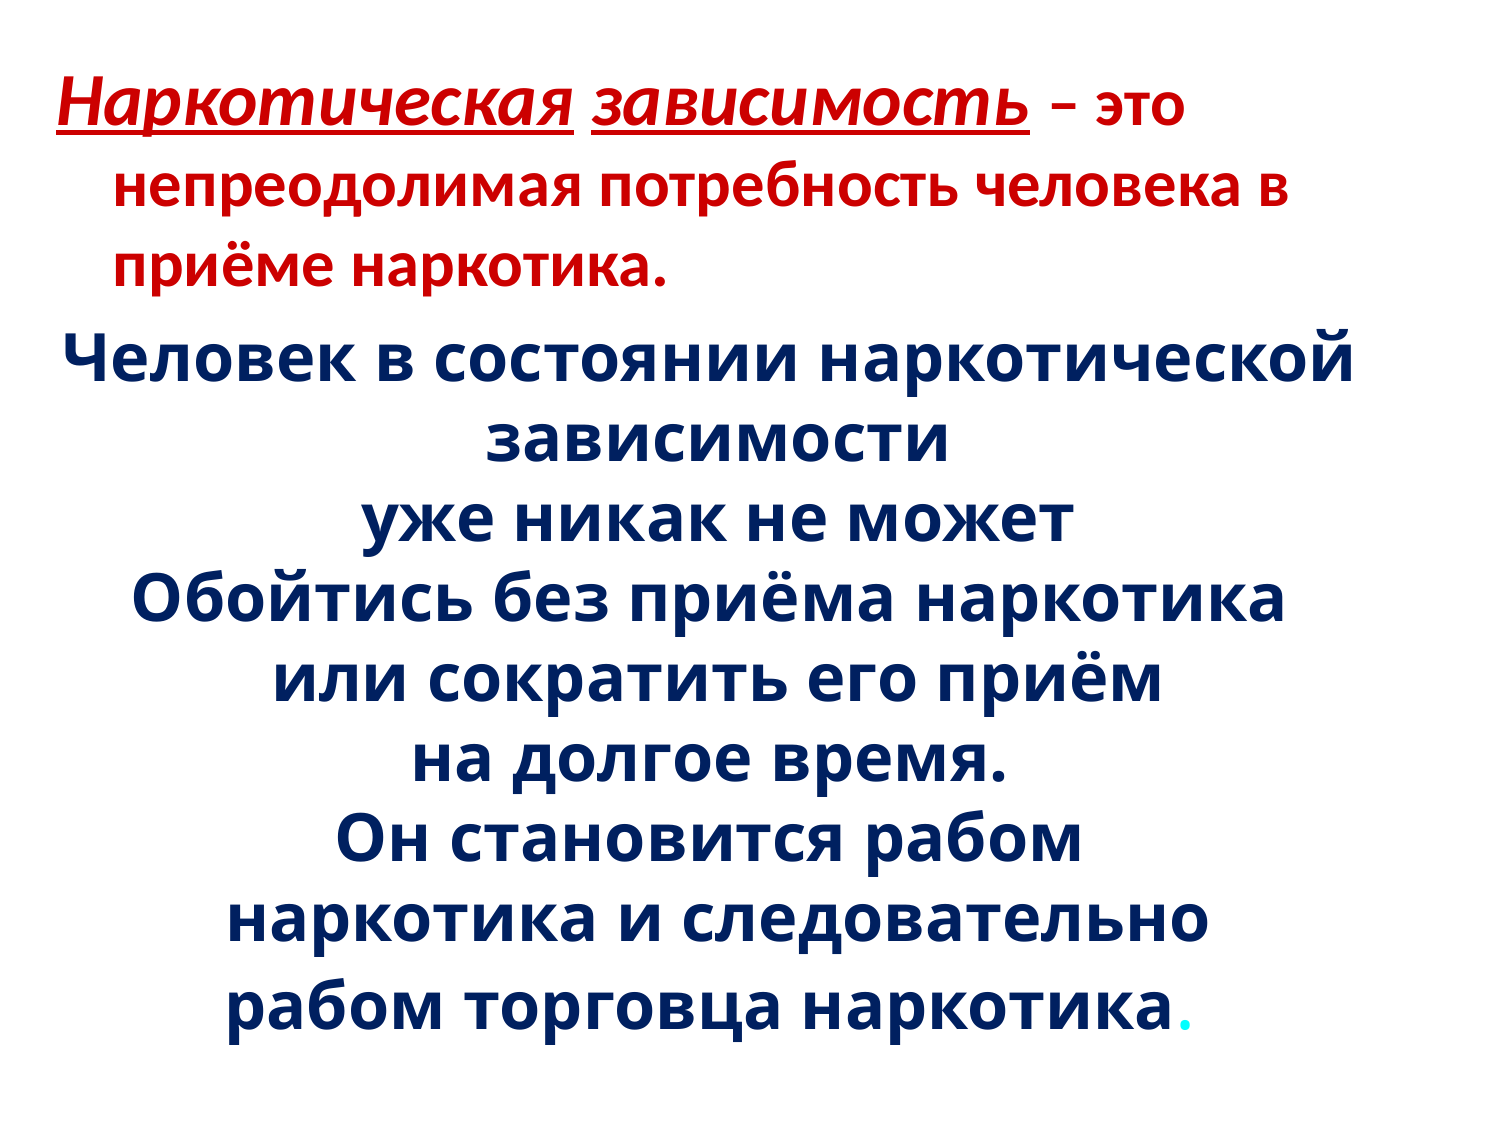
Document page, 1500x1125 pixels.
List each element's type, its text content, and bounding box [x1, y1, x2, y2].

list Наркотическая зависимость – это непреодолимая потребность человека в приёме наркотика. [41, 42, 1392, 305]
text_box Человек в состоянии наркотической зависимости уже никак не может Обойтись без приёма наркотика или сократить его приём на долгое время. Он становится рабом наркотика и следовательно рабом торговца наркотика. [47, 307, 1372, 1052]
